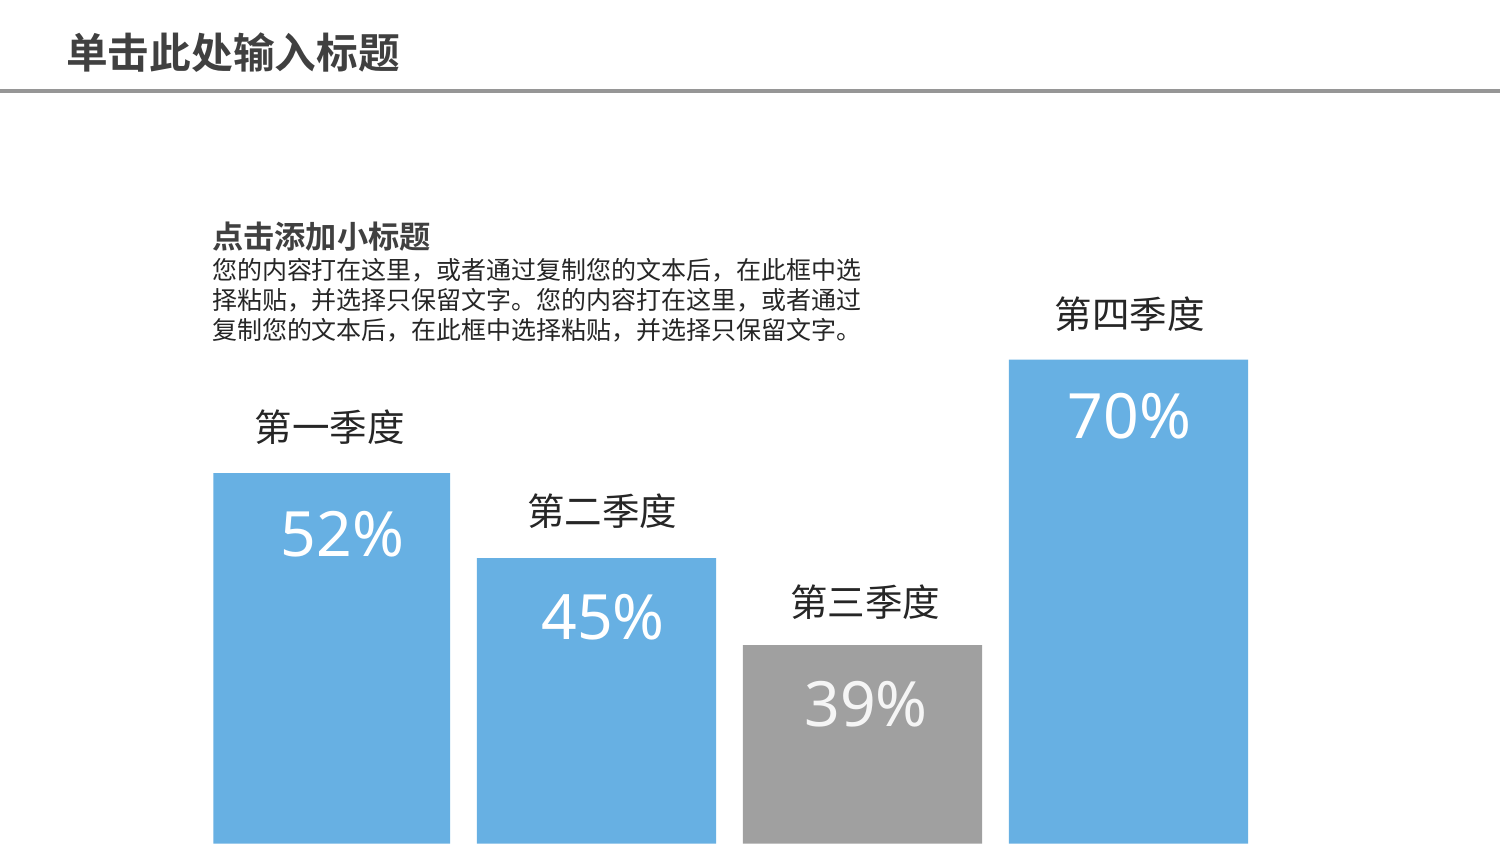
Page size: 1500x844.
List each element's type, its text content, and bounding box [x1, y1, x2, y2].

text_box [742, 645, 983, 844]
text_box 第二季度 [516, 487, 693, 540]
text_box 第四季度 [1044, 290, 1221, 342]
text_box 点击添加小标题 您的内容打在这里，或者通过复制您的文本后，在此框中选择粘贴，并选择只保留文字。您的内容打在这里，或者通过复制您的文本后，在此框中选择粘贴，并选择只保留文字。 [200, 173, 892, 350]
text_box 单击此处输入标题 [51, 9, 443, 85]
text_box 52% [269, 488, 416, 575]
text_box [1008, 359, 1249, 844]
text_box [213, 473, 451, 844]
text_box 39% [793, 658, 940, 745]
text_box [476, 558, 717, 844]
text_box 第三季度 [779, 578, 956, 630]
text_box 第一季度 [244, 403, 421, 455]
text_box 70% [1056, 370, 1203, 457]
text_box 45% [530, 571, 677, 658]
